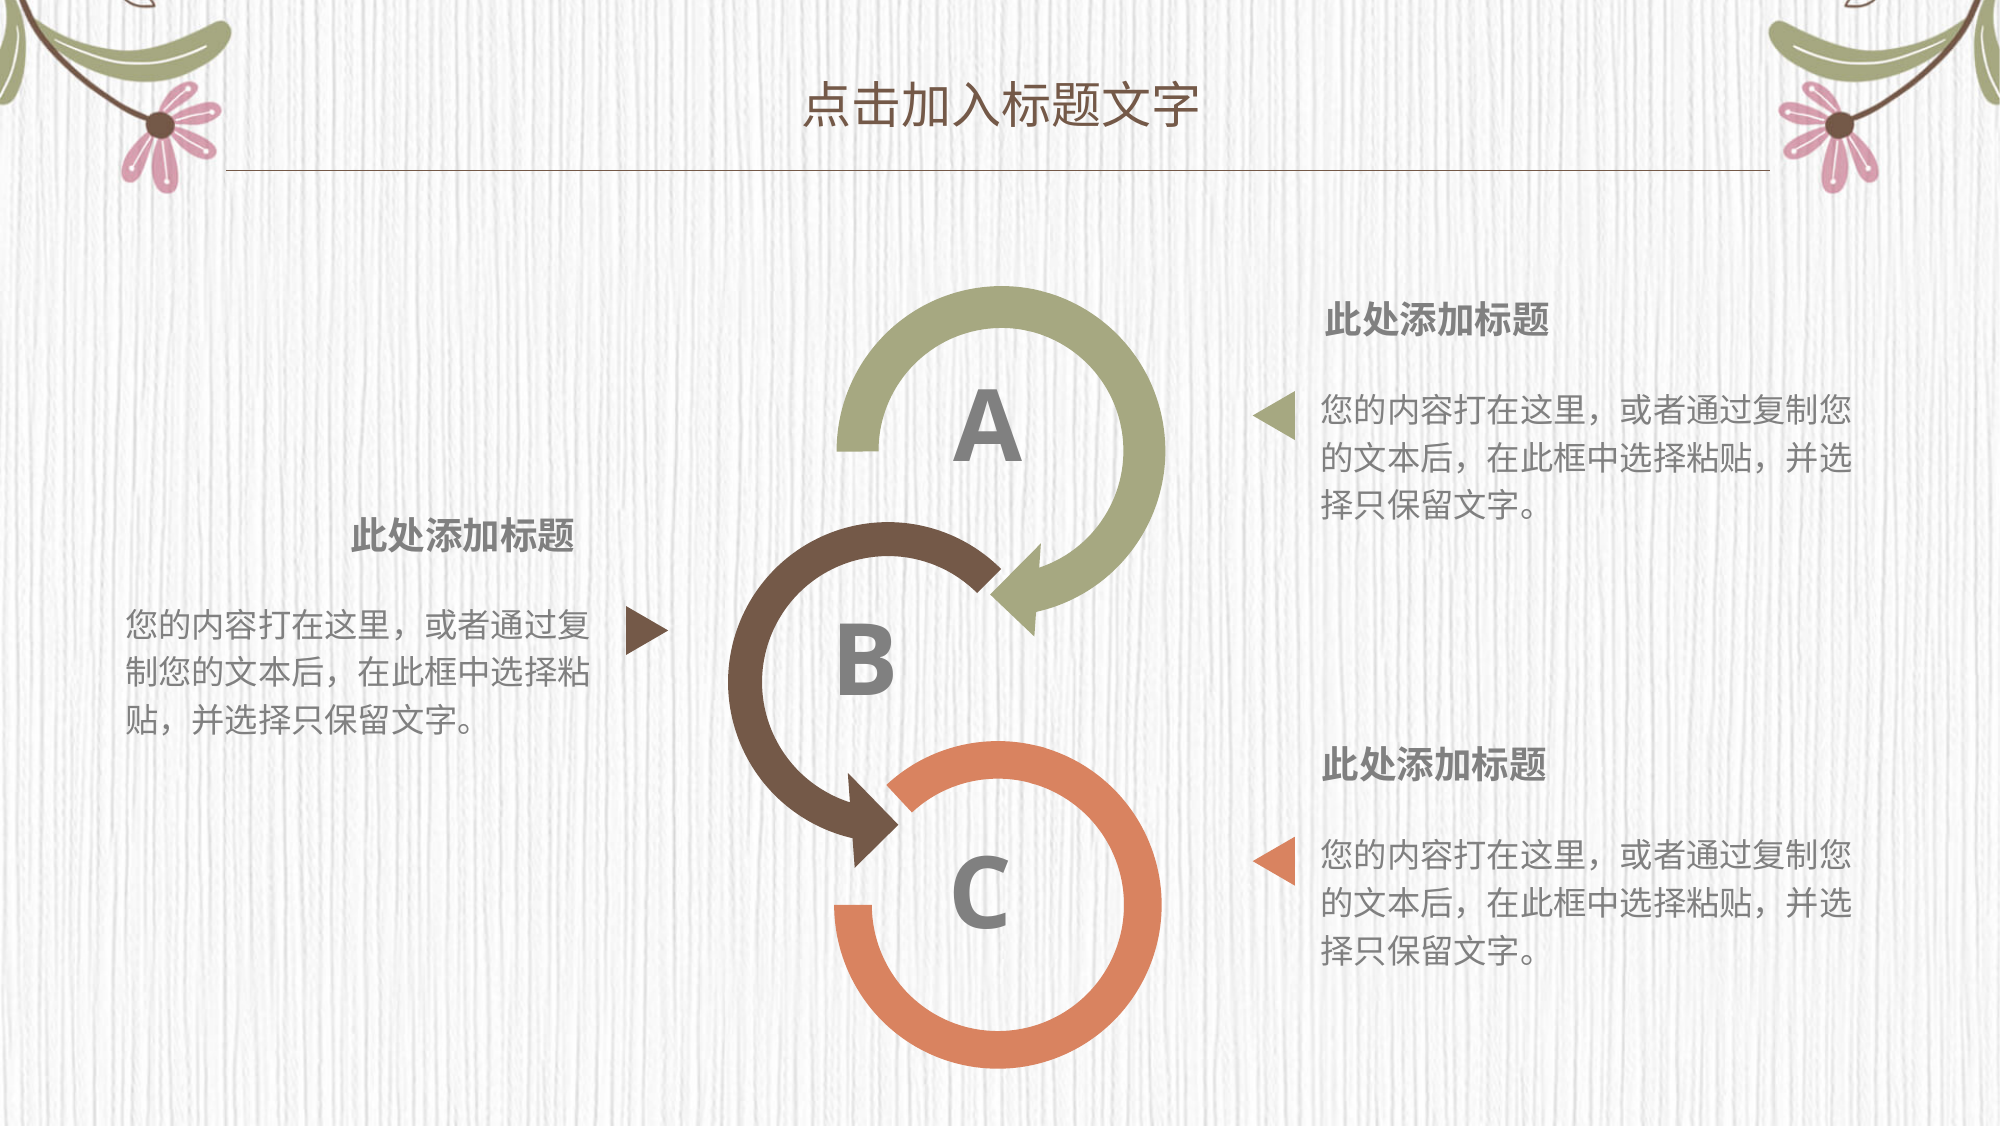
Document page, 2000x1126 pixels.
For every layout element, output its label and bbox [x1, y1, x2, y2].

text_box [113, 261, 1886, 1069]
text_box [226, 67, 1771, 171]
picture [0, 0, 2000, 1126]
